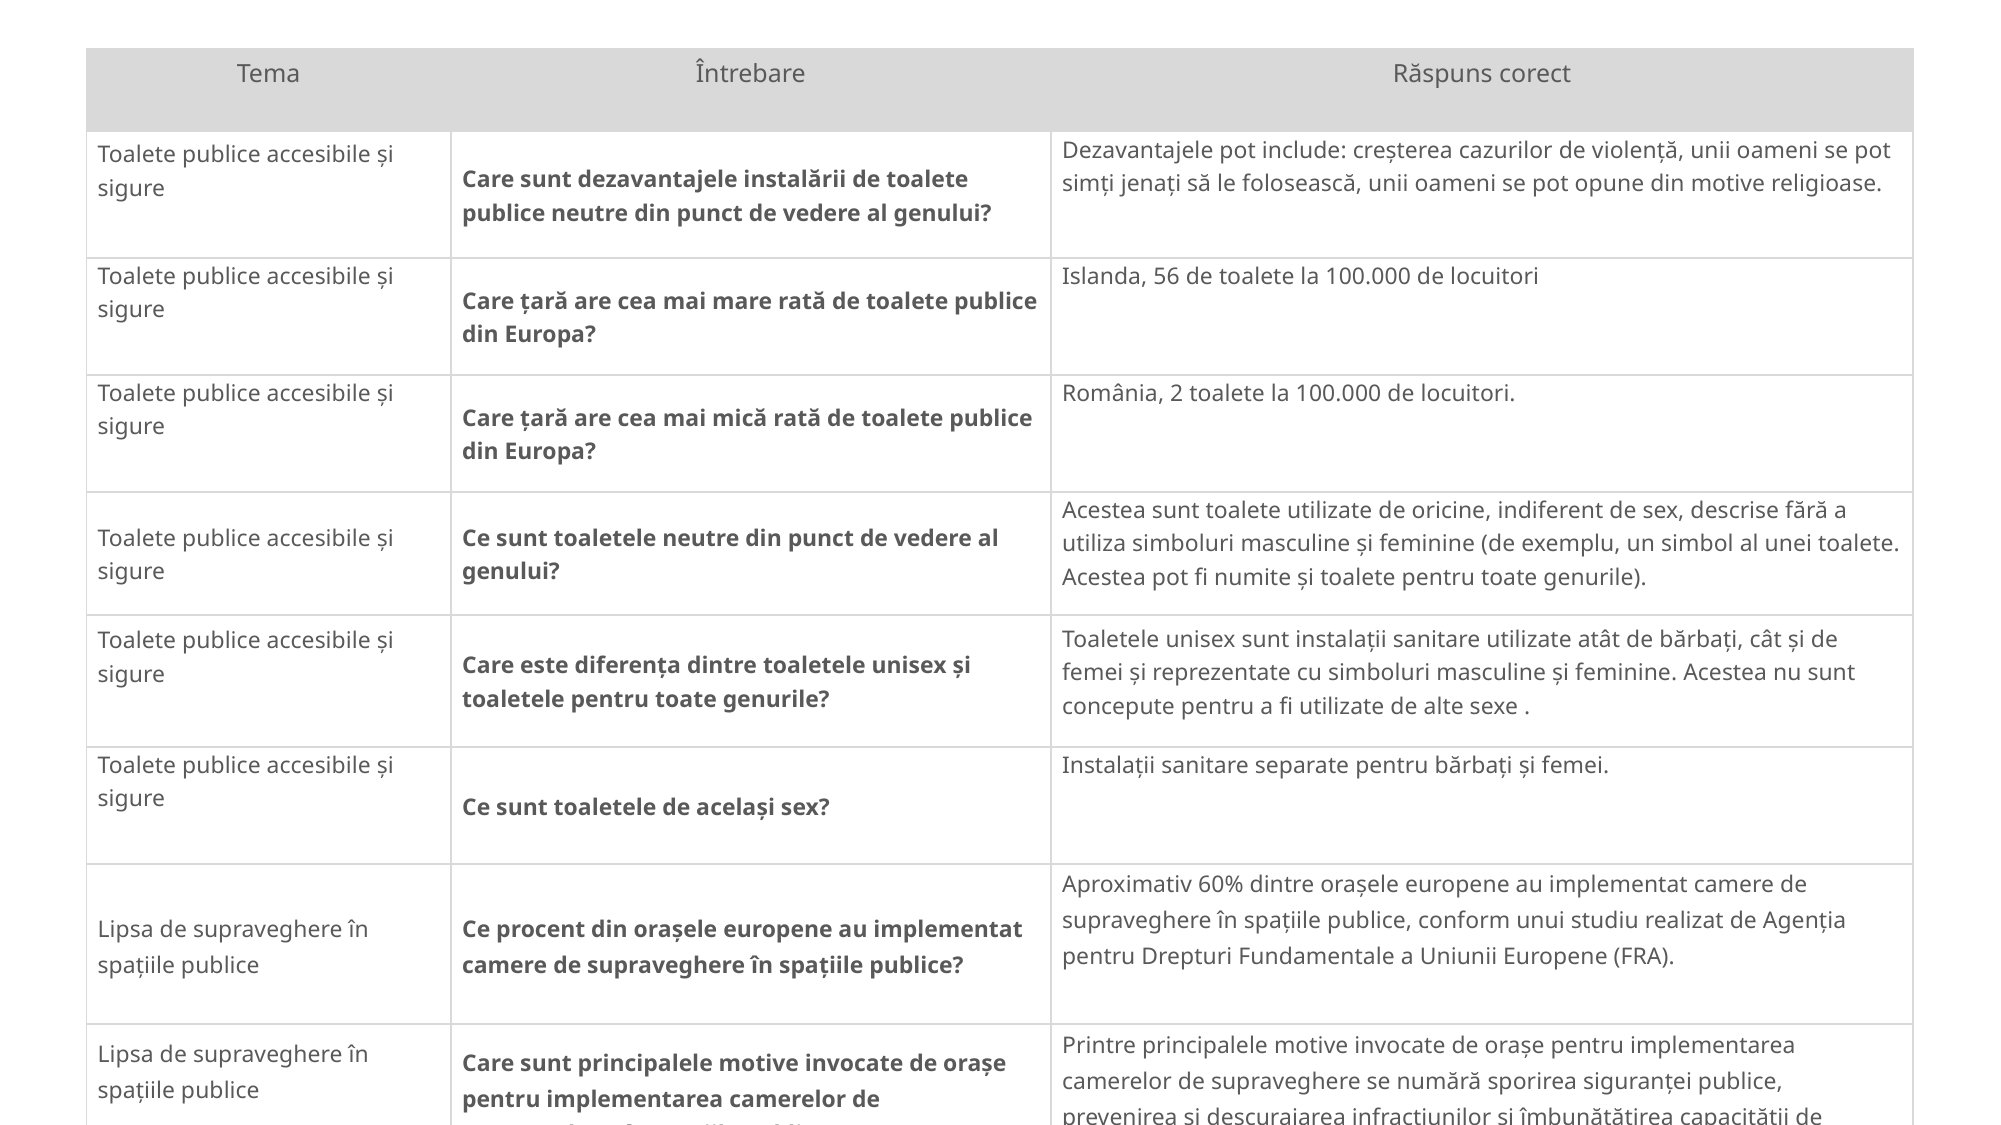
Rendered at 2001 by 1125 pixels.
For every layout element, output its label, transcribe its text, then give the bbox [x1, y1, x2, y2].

table_cell Toalete publice accesibile și sigure [87, 748, 450, 863]
table_cell Care țară are cea mai mică rată de toalete publice din Europa? [452, 376, 1050, 491]
table_cell Toaletele unisex sunt instalații sanitare utilizate atât de bărbați, cât și de femei și reprezentate cu simboluri masculine și feminine. Acestea nu sunt concepute pentru a fi utilizate de alte sexe . [1052, 616, 1912, 746]
table_cell Ce sunt toaletele de același sex? [452, 748, 1050, 863]
table_cell Printre principalele motive invocate de orașe pentru implementarea camerelor de supraveghere se numără sporirea siguranței publice, prevenirea și descurajarea infracțiunilor și îmbunătățirea capacității de răspuns în caz de urgență. [1052, 1025, 1912, 1125]
table_cell Lipsa de supraveghere în spațiile publice [87, 865, 450, 1023]
table_cell România, 2 toalete la 100.000 de locuitori. [1052, 376, 1912, 491]
table_cell Instalații sanitare separate pentru bărbați și femei. [1052, 748, 1912, 863]
table_cell Care țară are cea mai mare rată de toalete publice din Europa? [452, 259, 1050, 374]
table_cell Aproximativ 60% dintre orașele europene au implementat camere de supraveghere în spațiile publice, conform unui studiu realizat de Agenția pentru Drepturi Fundamentale a Uniunii Europene (FRA). [1052, 865, 1912, 1023]
table_cell Toalete publice accesibile și sigure [87, 376, 450, 491]
table_cell Care sunt principalele motive invocate de orașe pentru implementarea camerelor de supraveghere în spațiile publice? [452, 1025, 1050, 1125]
table_cell Lipsa de supraveghere în spațiile publice [87, 1025, 450, 1125]
table_cell Toalete publice accesibile și sigure [87, 259, 450, 374]
table_cell Acestea sunt toalete utilizate de oricine, indiferent de sex, descrise fără a utiliza simboluri masculine și feminine (de exemplu, un simbol al unei toalete. Acestea pot fi numite și toalete pentru toate genurile). [1052, 493, 1912, 614]
table_header Întrebare [452, 49, 1050, 131]
table_cell Toalete publice accesibile și sigure [87, 493, 450, 614]
table_cell Islanda, 56 de toalete la 100.000 de locuitori [1052, 259, 1912, 374]
table_cell Ce procent din orașele europene au implementat camere de supraveghere în spațiile publice? [452, 865, 1050, 1023]
table_cell Care este diferența dintre toaletele unisex și toaletele pentru toate genurile? [452, 616, 1050, 746]
table_cell Ce sunt toaletele neutre din punct de vedere al genului? [452, 493, 1050, 614]
table_cell Care sunt dezavantajele instalării de toalete publice neutre din punct de vedere al genului? [452, 132, 1050, 257]
table_cell Toalete publice accesibile și sigure [87, 132, 450, 257]
table_header Răspuns corect [1052, 49, 1912, 131]
table_header Tema [87, 49, 450, 131]
table_cell Dezavantajele pot include: creșterea cazurilor de violență, unii oameni se pot simți jenați să le folosească, unii oameni se pot opune din motive religioase. [1052, 132, 1912, 257]
table_cell Toalete publice accesibile și sigure [87, 616, 450, 746]
